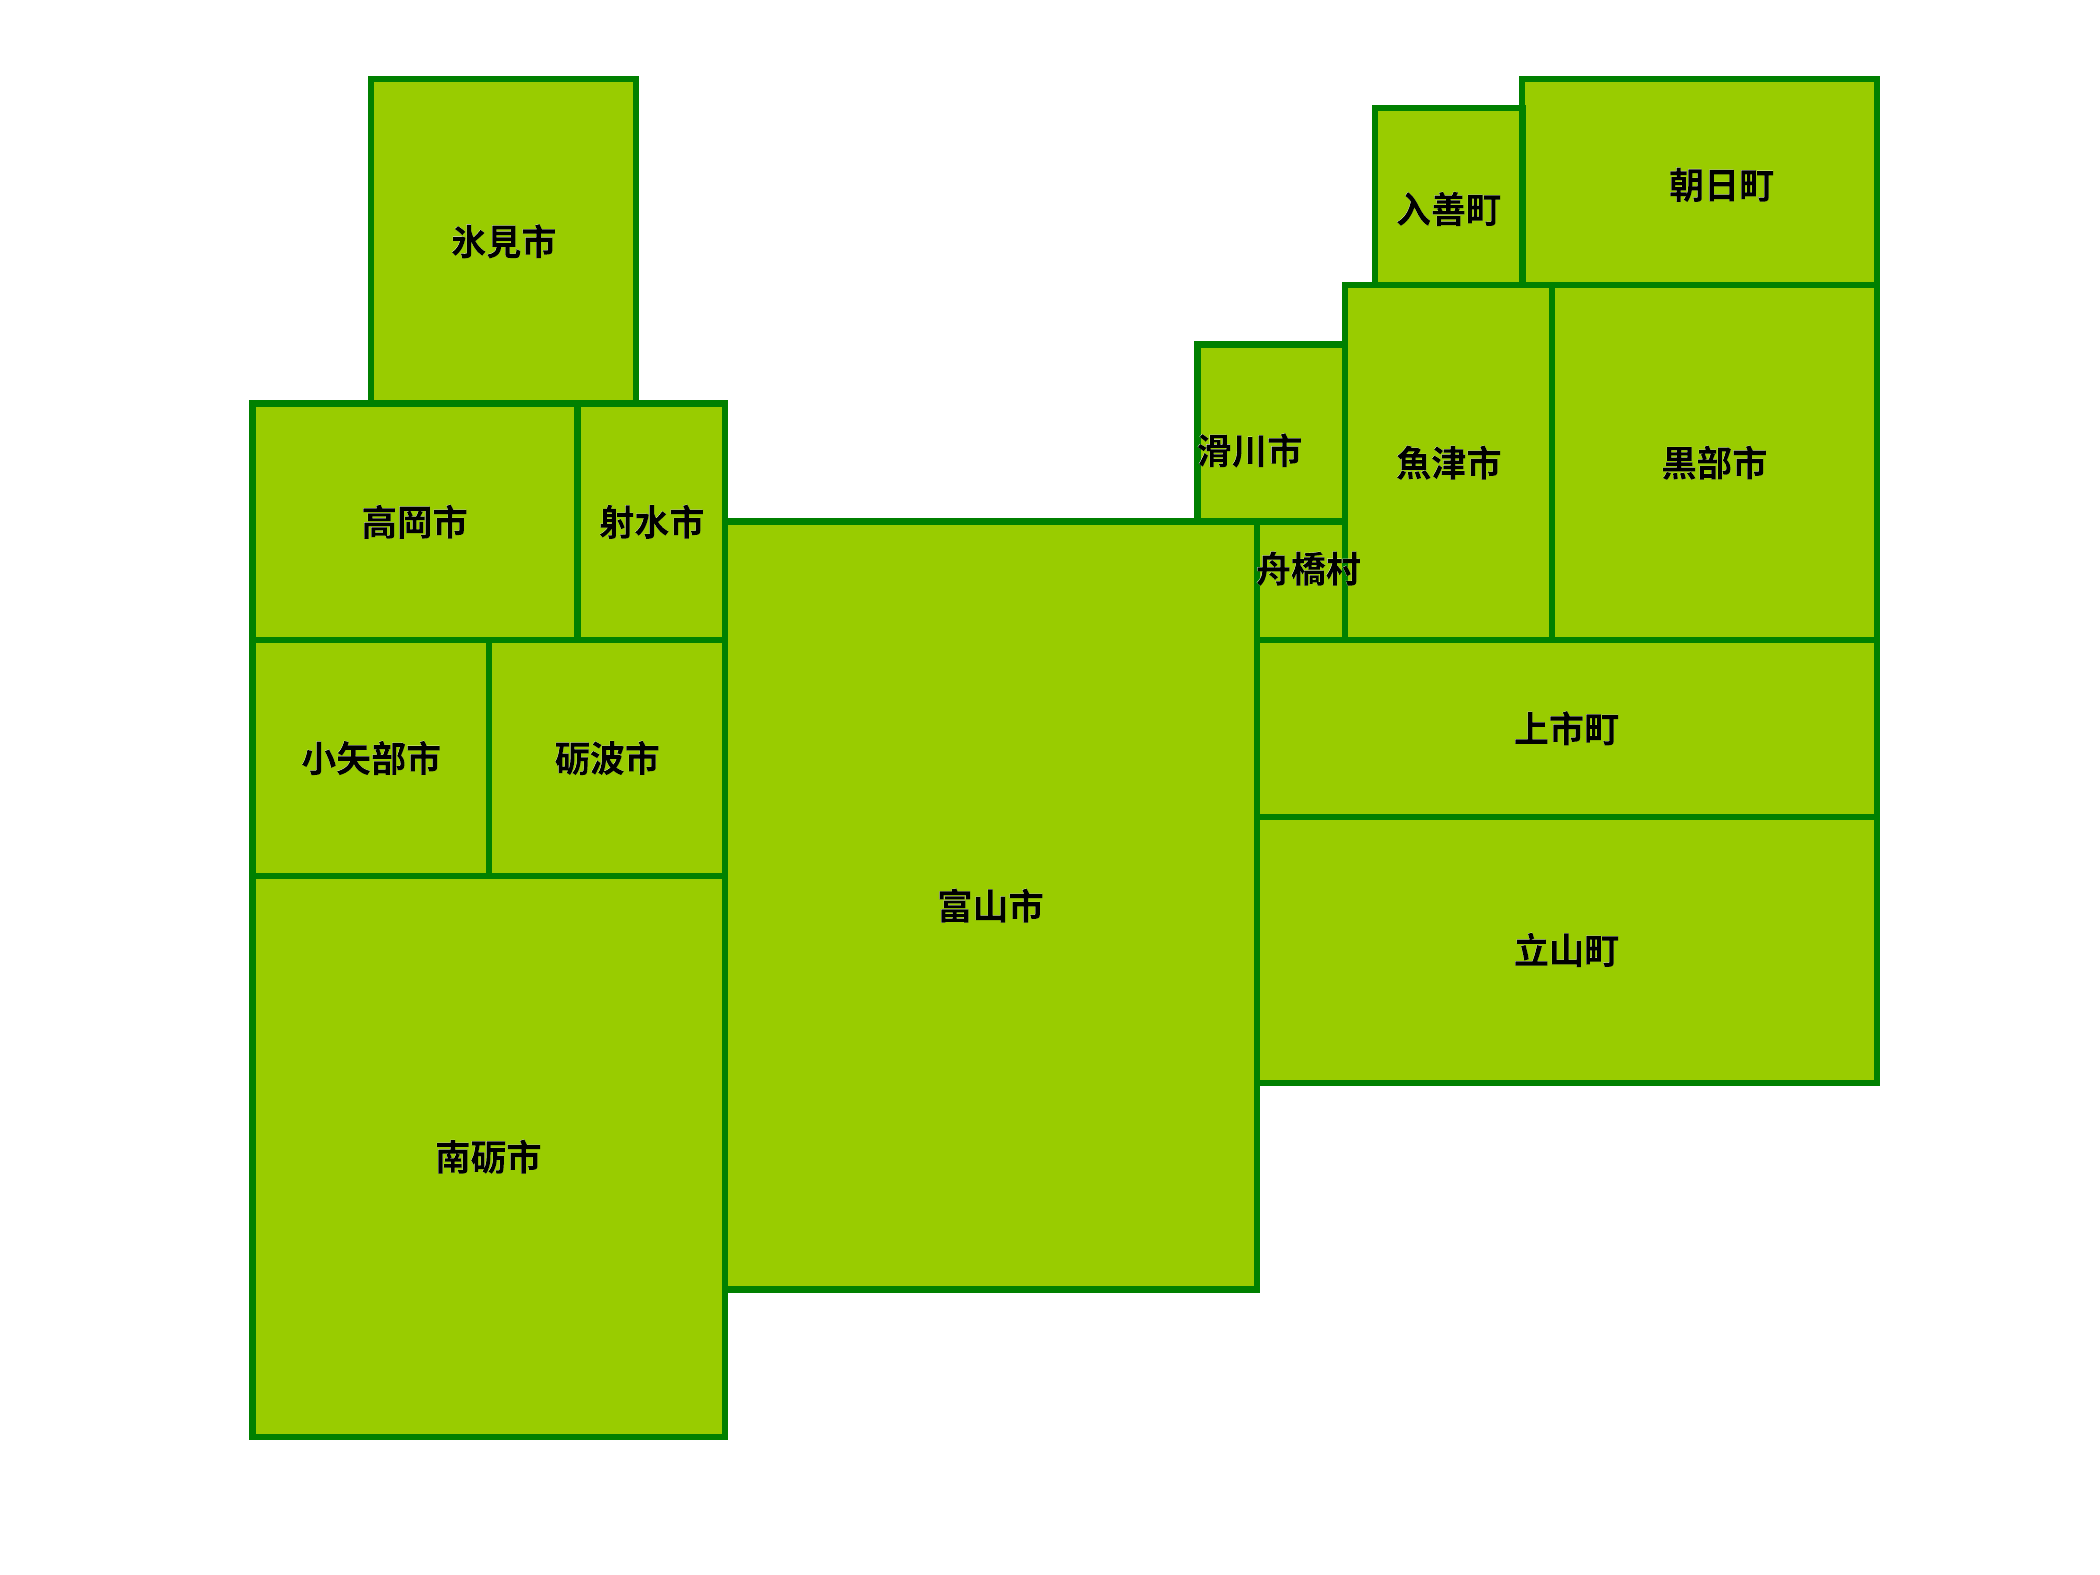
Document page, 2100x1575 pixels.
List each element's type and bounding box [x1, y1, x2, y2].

text_box [1514, 932, 1619, 968]
text_box [451, 223, 556, 259]
text_box [436, 1139, 541, 1175]
text_box [1662, 445, 1767, 481]
text_box [1197, 432, 1302, 468]
text_box [1396, 191, 1501, 227]
text_box [301, 740, 441, 776]
text_box [554, 740, 659, 776]
text_box [363, 504, 467, 540]
text_box [1669, 167, 1774, 203]
text_box [939, 887, 1043, 924]
text_box [252, 78, 1877, 1438]
text_box [1396, 445, 1501, 481]
text_box [1256, 550, 1361, 587]
text_box [599, 504, 704, 540]
text_box [1514, 710, 1619, 746]
